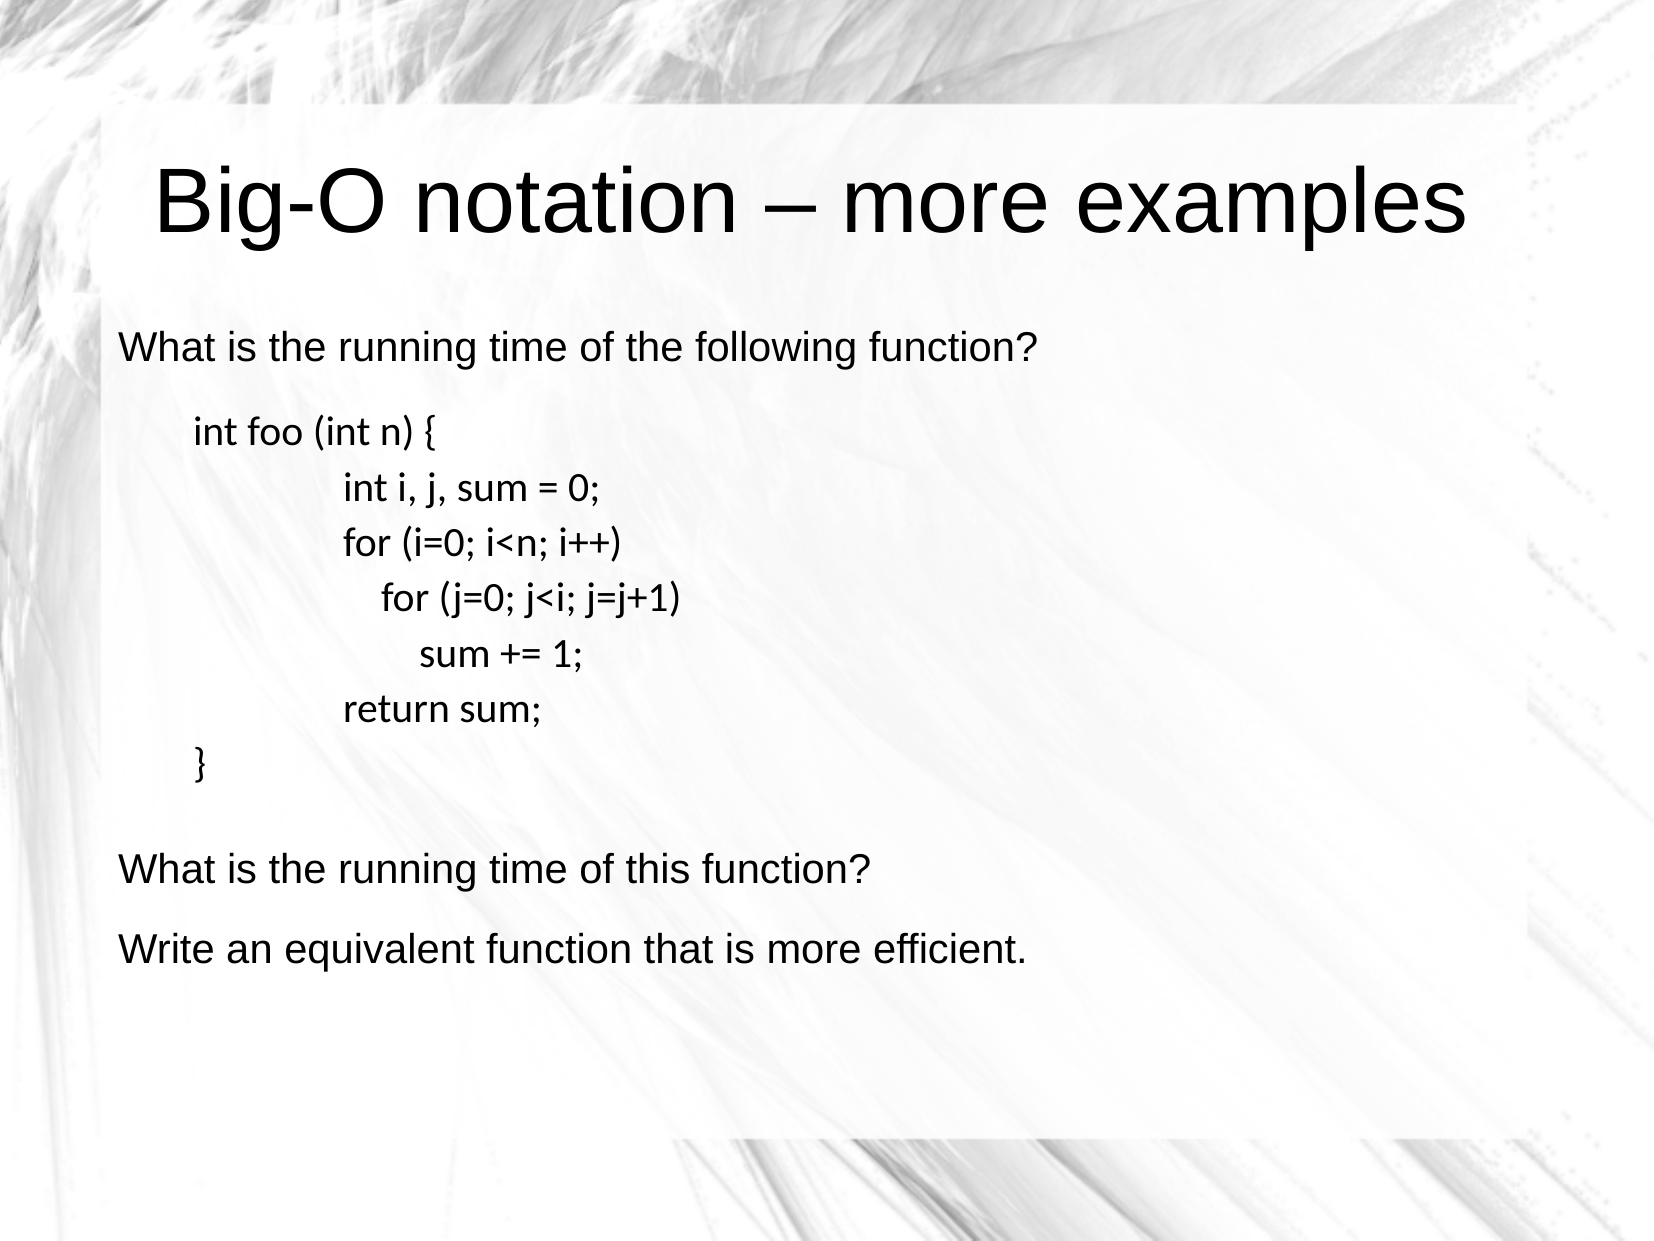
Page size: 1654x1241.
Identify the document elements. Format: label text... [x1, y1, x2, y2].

picture [0, 0, 1654, 1241]
list What is the running time of the following function? int foo (int n) { int i, j, sum = 0; for (i=0; i<n; i++) for (j=0; j<i; j=j+1) sum += 1; return sum; } What is the running time of this function? Write an equivalent function that is more efficient. [118, 319, 1571, 1102]
title Big-O notation – more examples [118, 112, 1506, 281]
